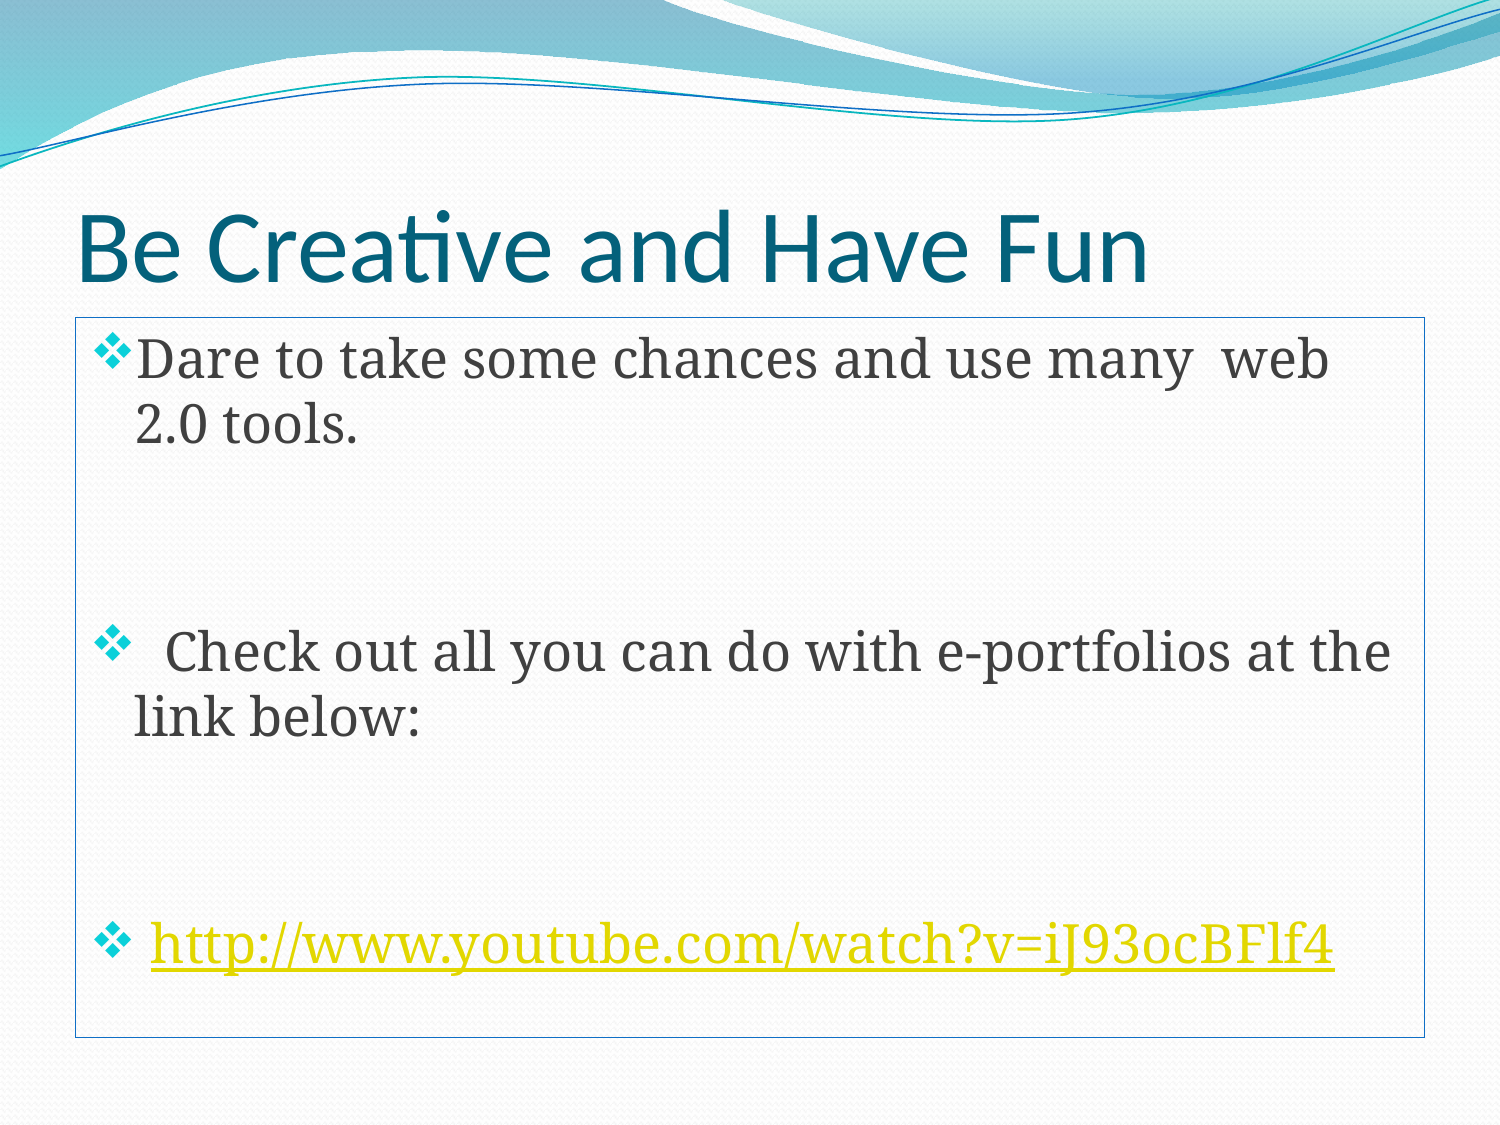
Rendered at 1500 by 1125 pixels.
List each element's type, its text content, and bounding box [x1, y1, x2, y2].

title Be Creative and Have Fun [75, 115, 1425, 303]
list Dare to take some chances and use many web 2.0 tools. Check out all you can do with e-portfolios at the link below: http://www.youtube.com/watch?v=iJ93ocBFlf4 [75, 317, 1425, 1038]
